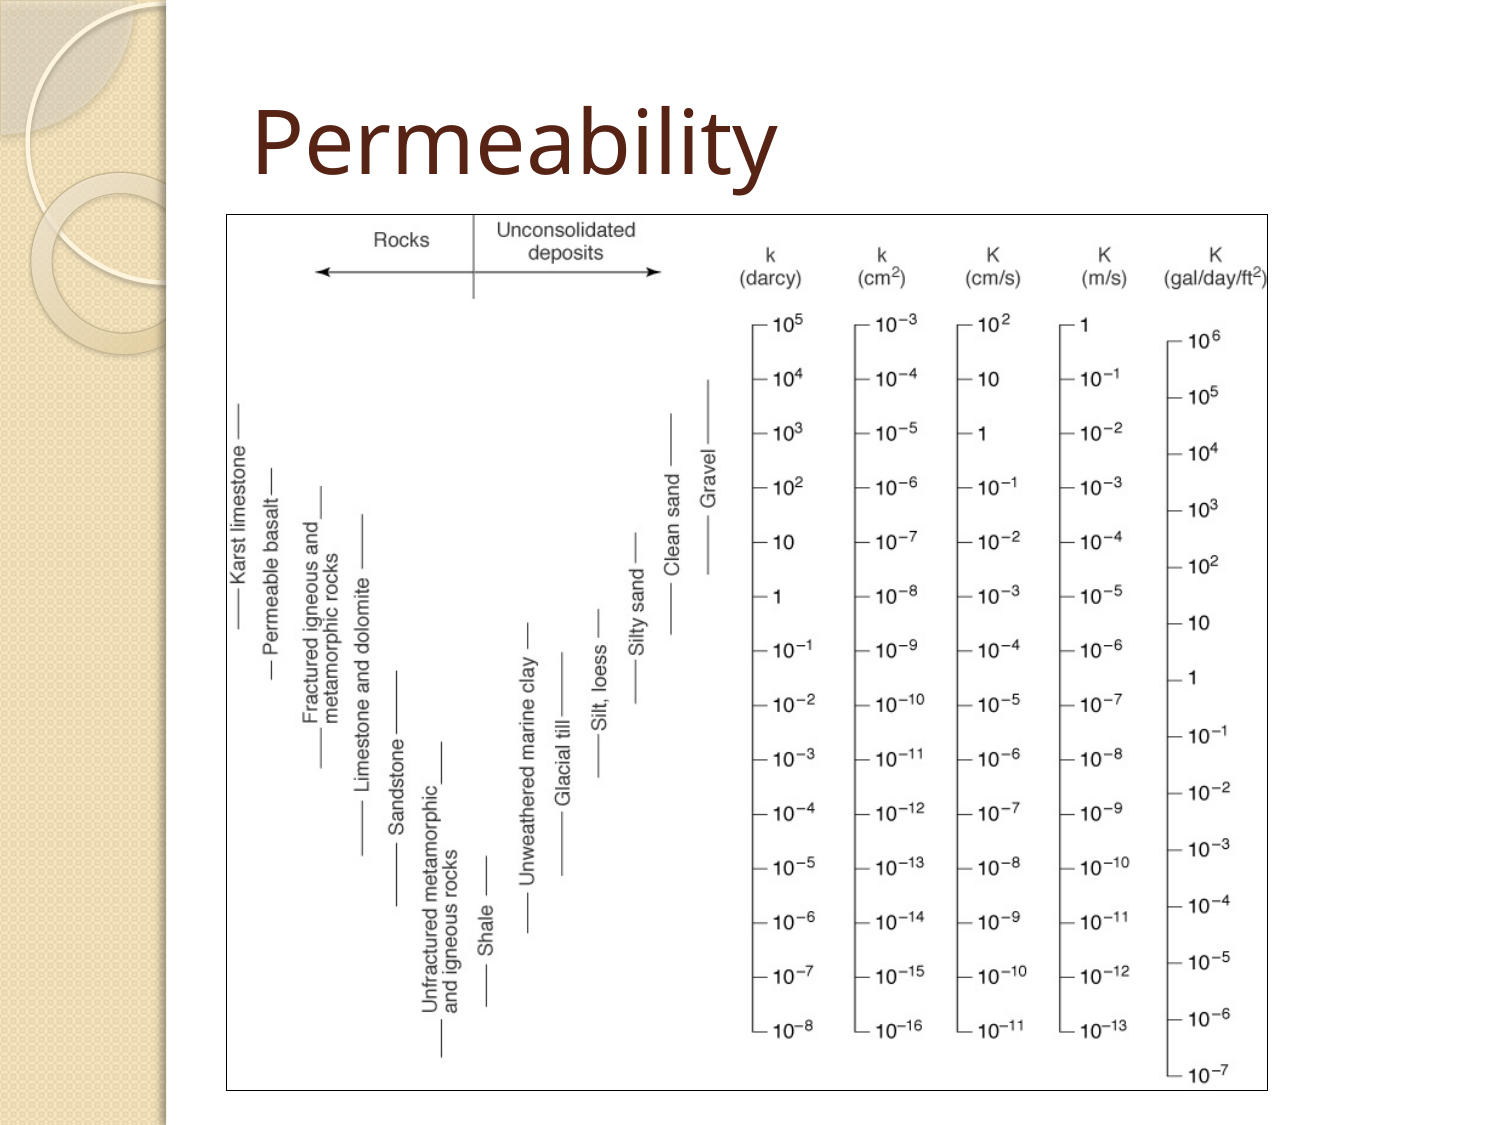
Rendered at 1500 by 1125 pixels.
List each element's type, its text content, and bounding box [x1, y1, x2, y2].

title Permeability [235, 45, 1466, 233]
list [226, 214, 1268, 1091]
